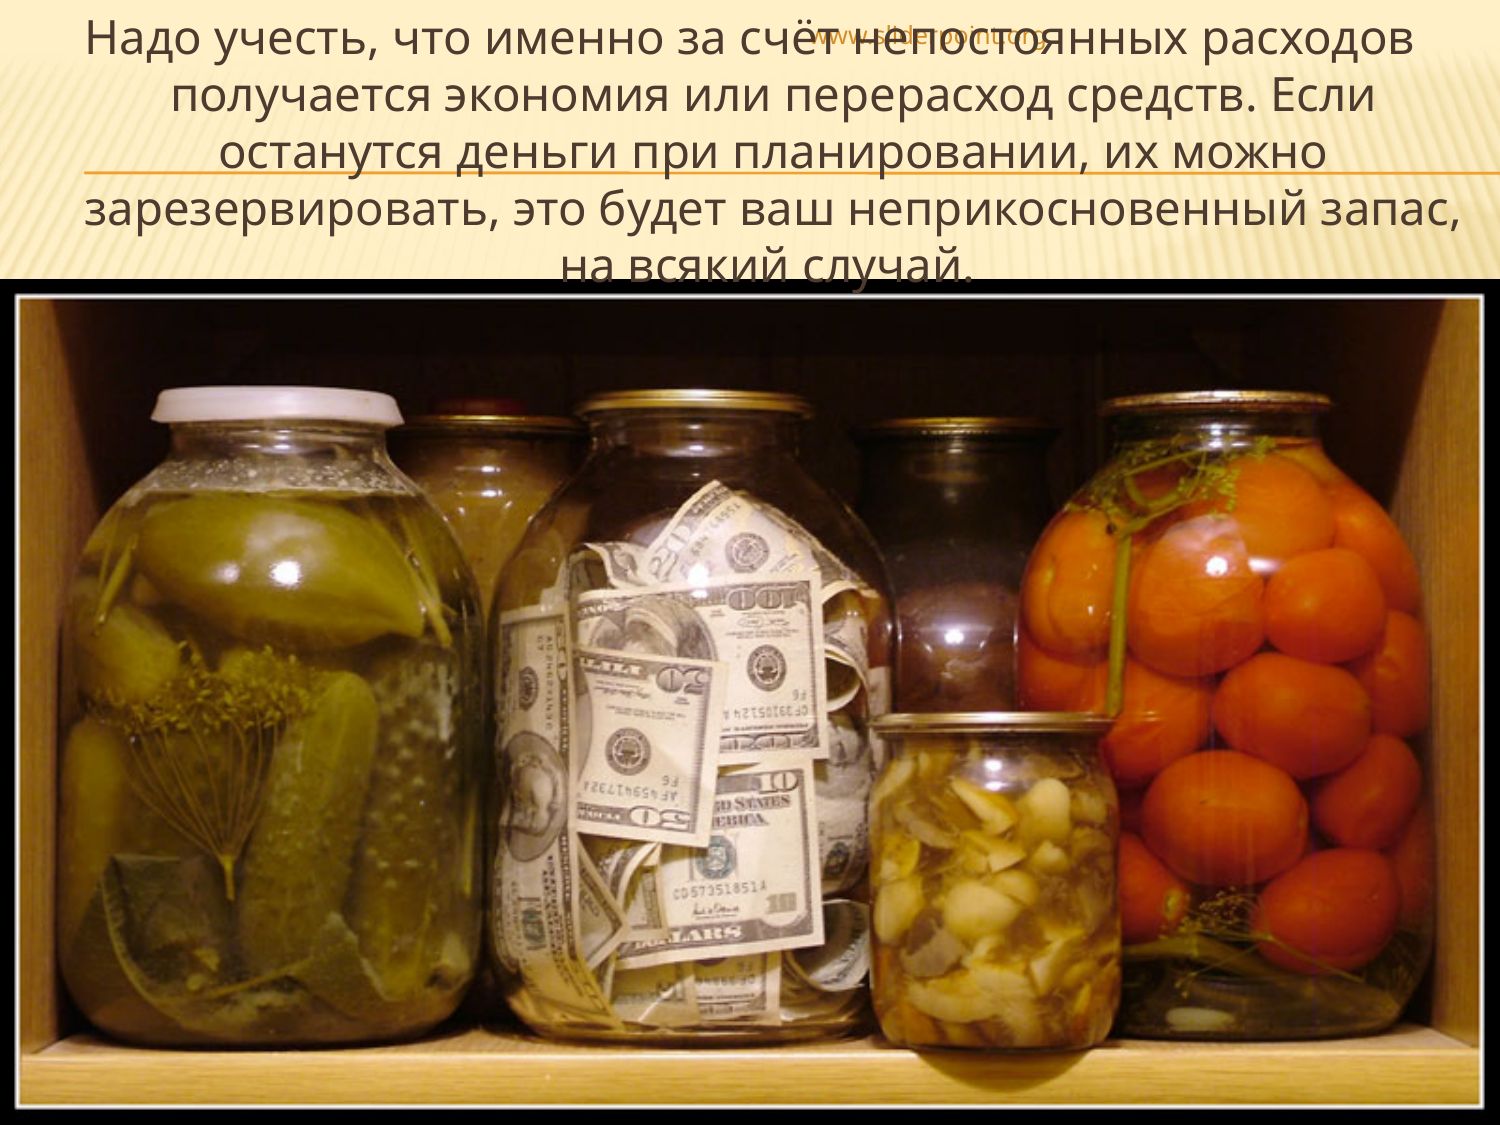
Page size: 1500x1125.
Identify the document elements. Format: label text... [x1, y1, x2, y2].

picture [0, 279, 1500, 1125]
footer www.sliderpoint.org [587, 12, 1063, 60]
list Надо учесть, что именно за счёт непостоянных расходов получается экономия или перерасход средств. Если останутся деньги при планировании, их можно зарезервировать, это будет ваш неприкосновенный запас, на всякий случай. [0, 0, 1500, 279]
